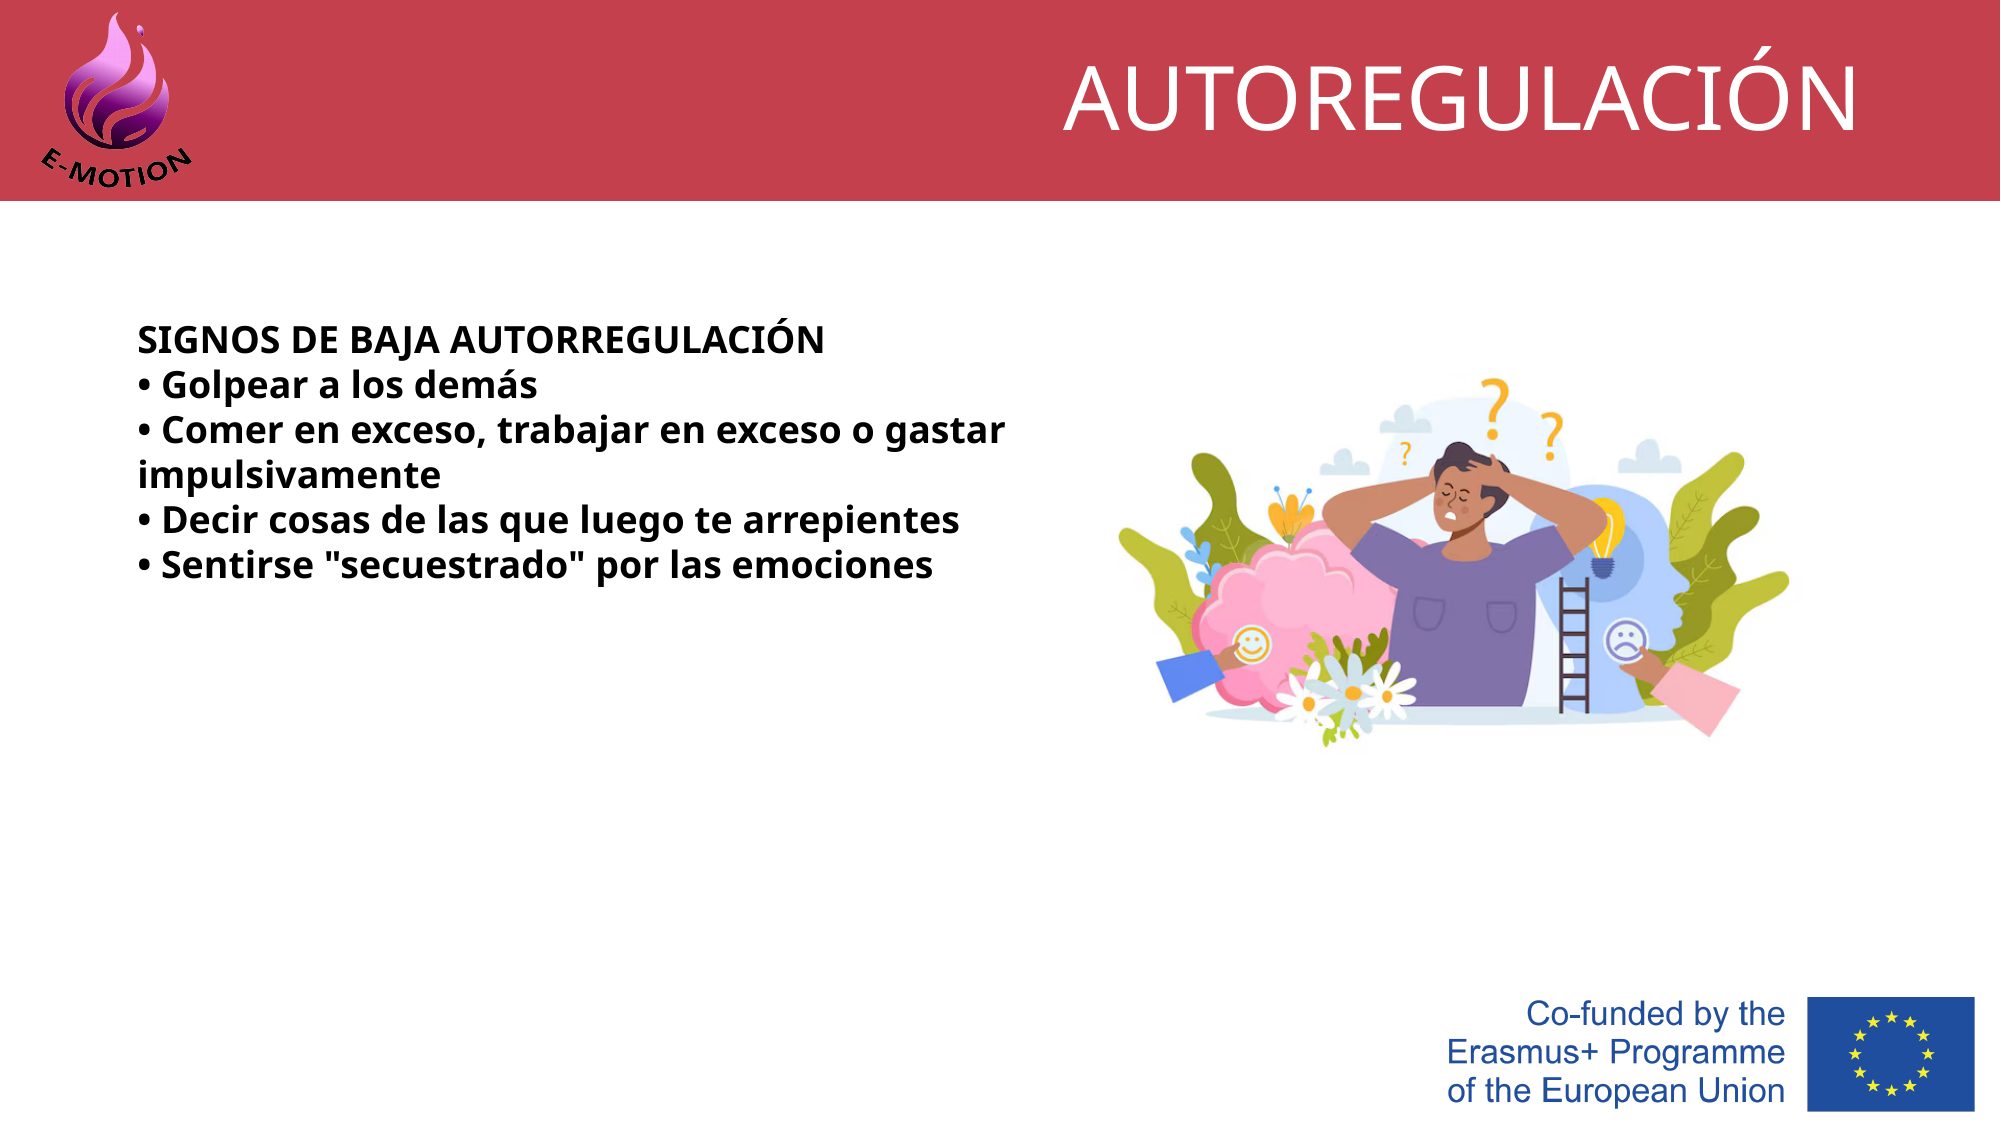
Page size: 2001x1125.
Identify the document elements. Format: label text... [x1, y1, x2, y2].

text_box AUTOREGULACIÓN [618, 34, 1878, 309]
picture [1068, 302, 1840, 799]
text_box SIGNOS DE BAJA AUTORREGULACIÓN • Golpear a los demás • Comer en exceso, trabajar en exceso o gastar impulsivamente • Decir cosas de las que luego te arrepientes • Sentirse "secuestrado" por las emociones [122, 308, 1068, 594]
picture [0, 0, 253, 247]
